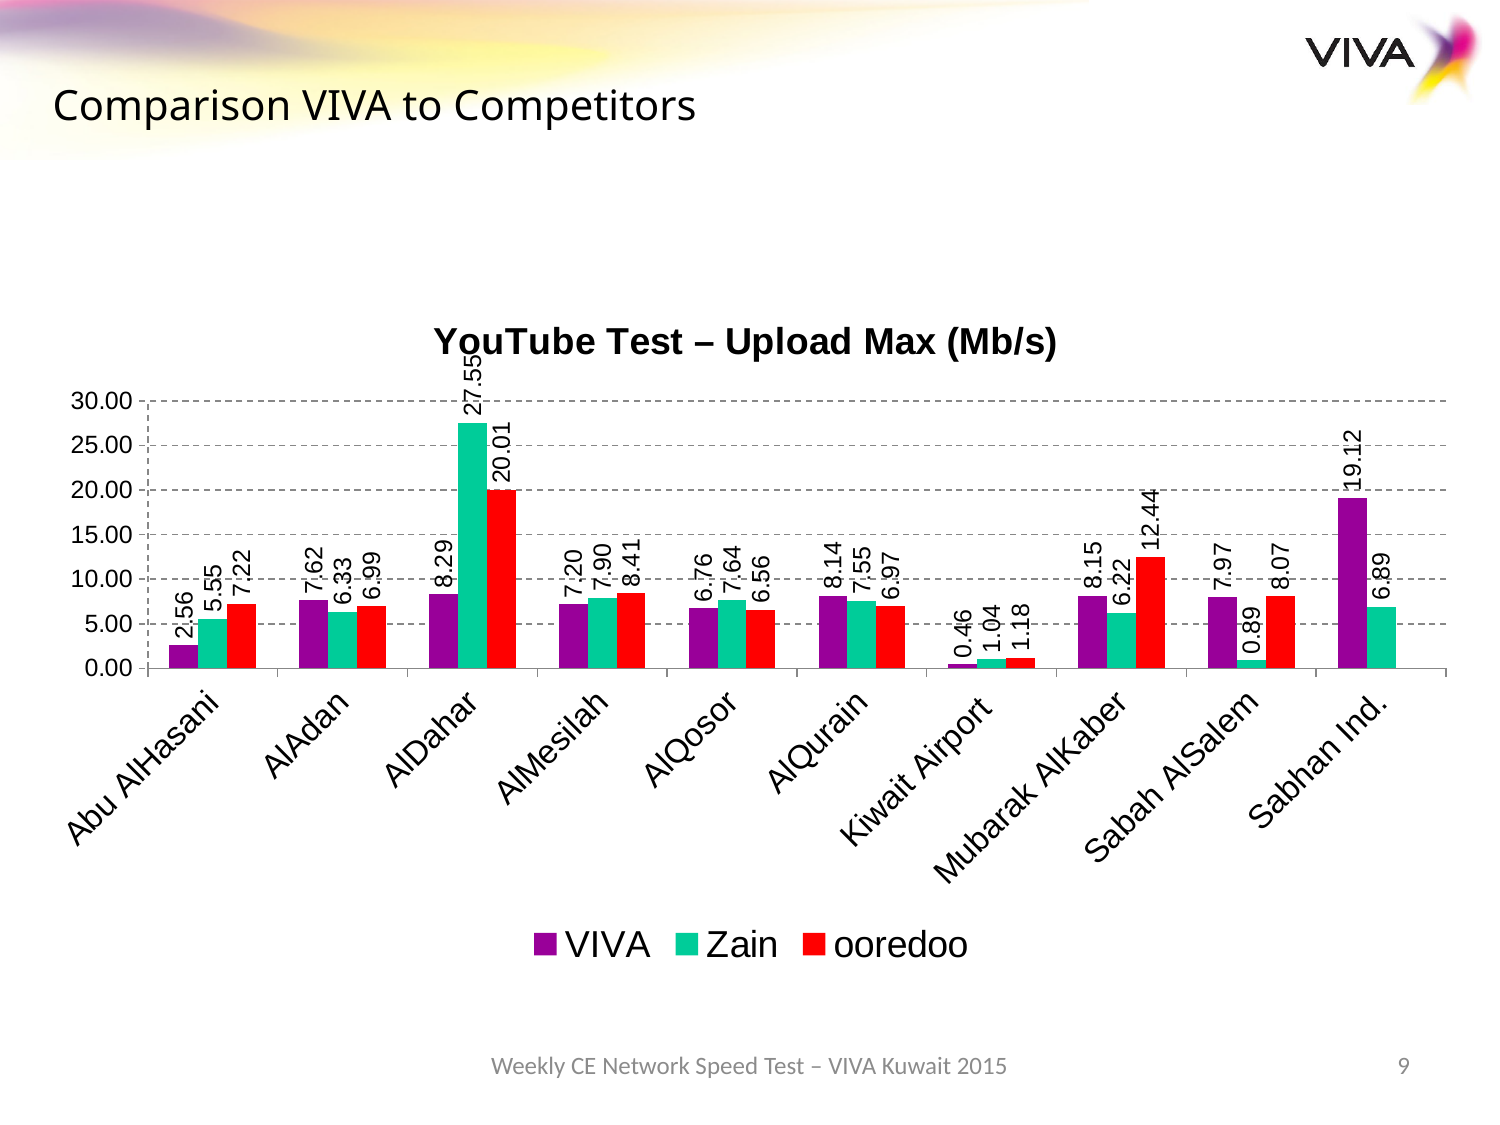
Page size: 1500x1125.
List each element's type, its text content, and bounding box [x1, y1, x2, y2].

text_box 9 [1074, 1042, 1425, 1103]
picture [0, 0, 1089, 160]
chart [27, 287, 1476, 974]
text_box Weekly CE Network Speed Test – VIVA Kuwait 2015 [205, 1042, 1074, 1103]
picture [1300, 12, 1485, 105]
text_box Comparison VIVA to Competitors [37, 24, 1278, 184]
